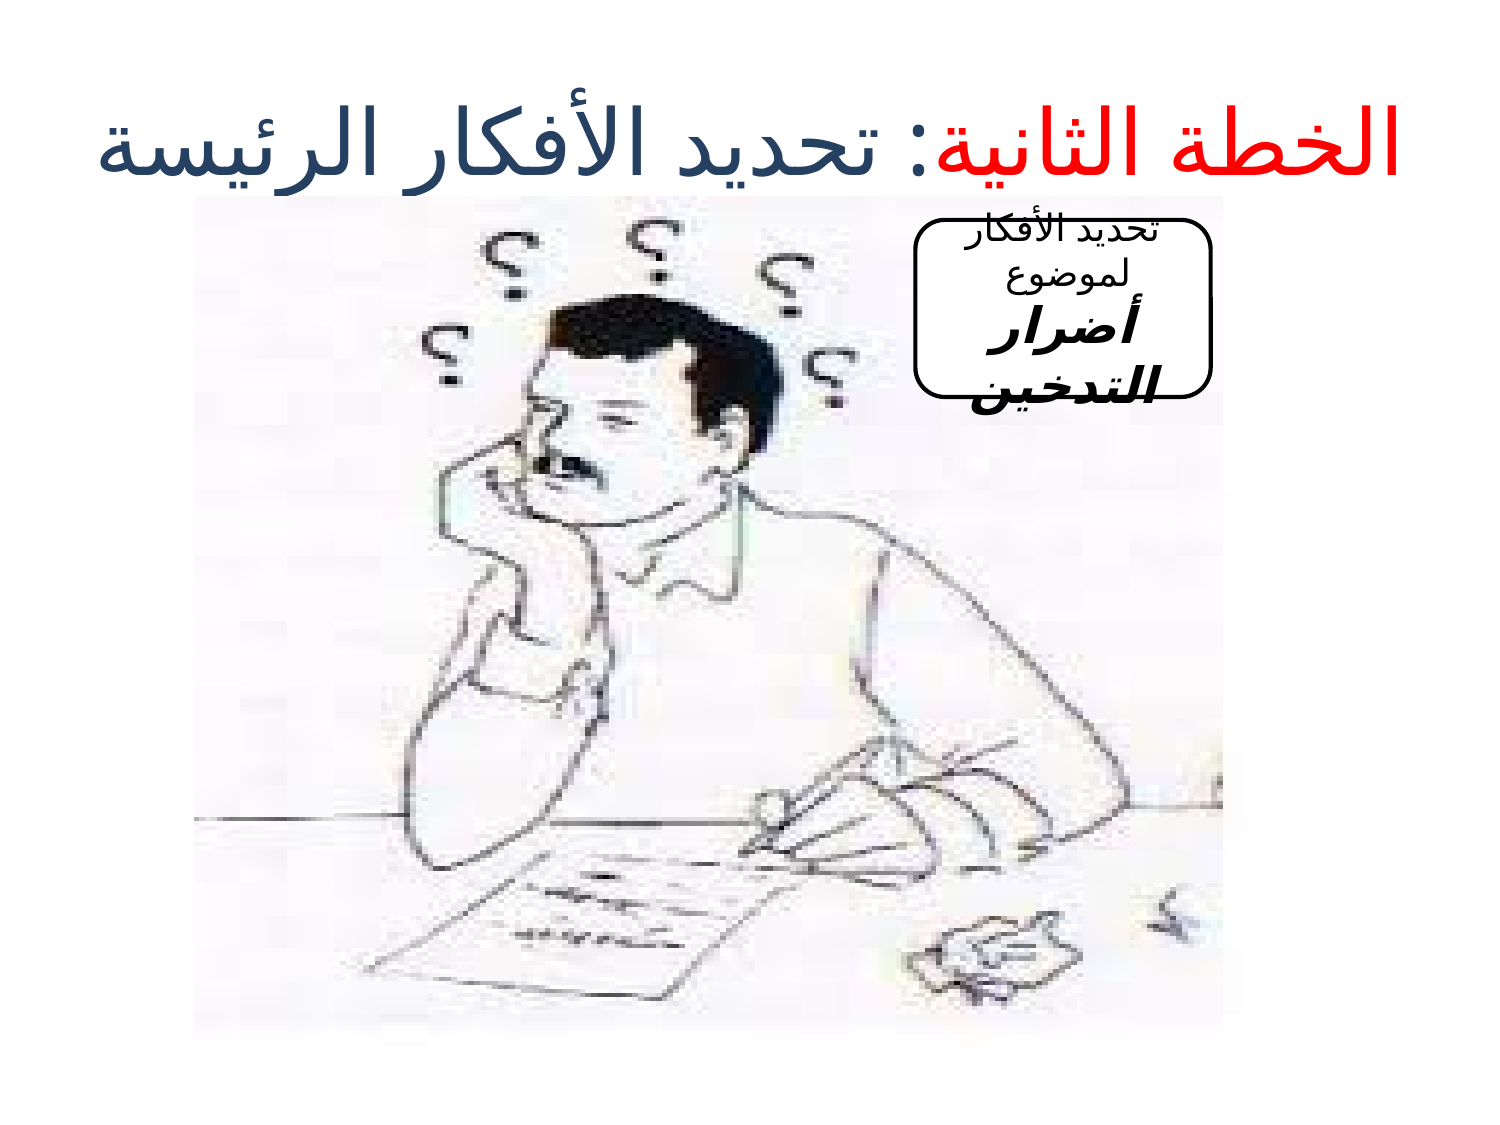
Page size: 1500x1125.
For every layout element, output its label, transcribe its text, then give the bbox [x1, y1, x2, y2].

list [194, 195, 1247, 1047]
title الخطة الثانية: تحديد الأفكار الرئيسة [75, 45, 1425, 233]
